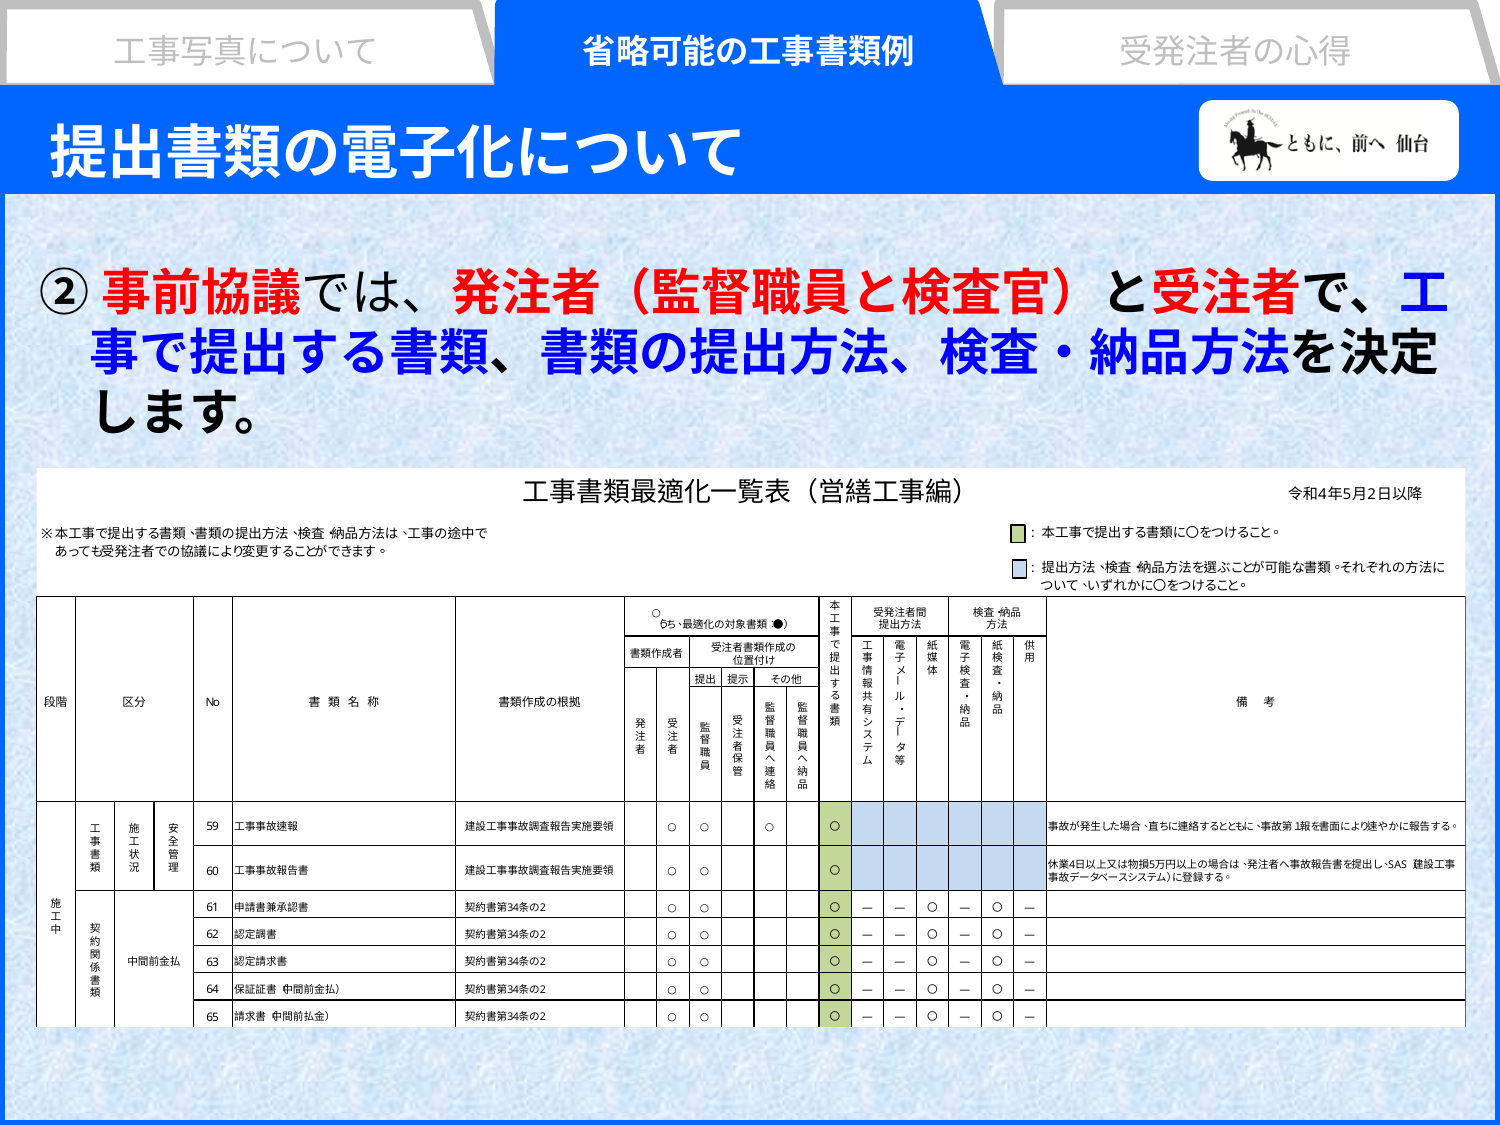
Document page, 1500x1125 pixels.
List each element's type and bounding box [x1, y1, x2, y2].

picture [35, 467, 1467, 1028]
text_box [0, 3, 1500, 1125]
